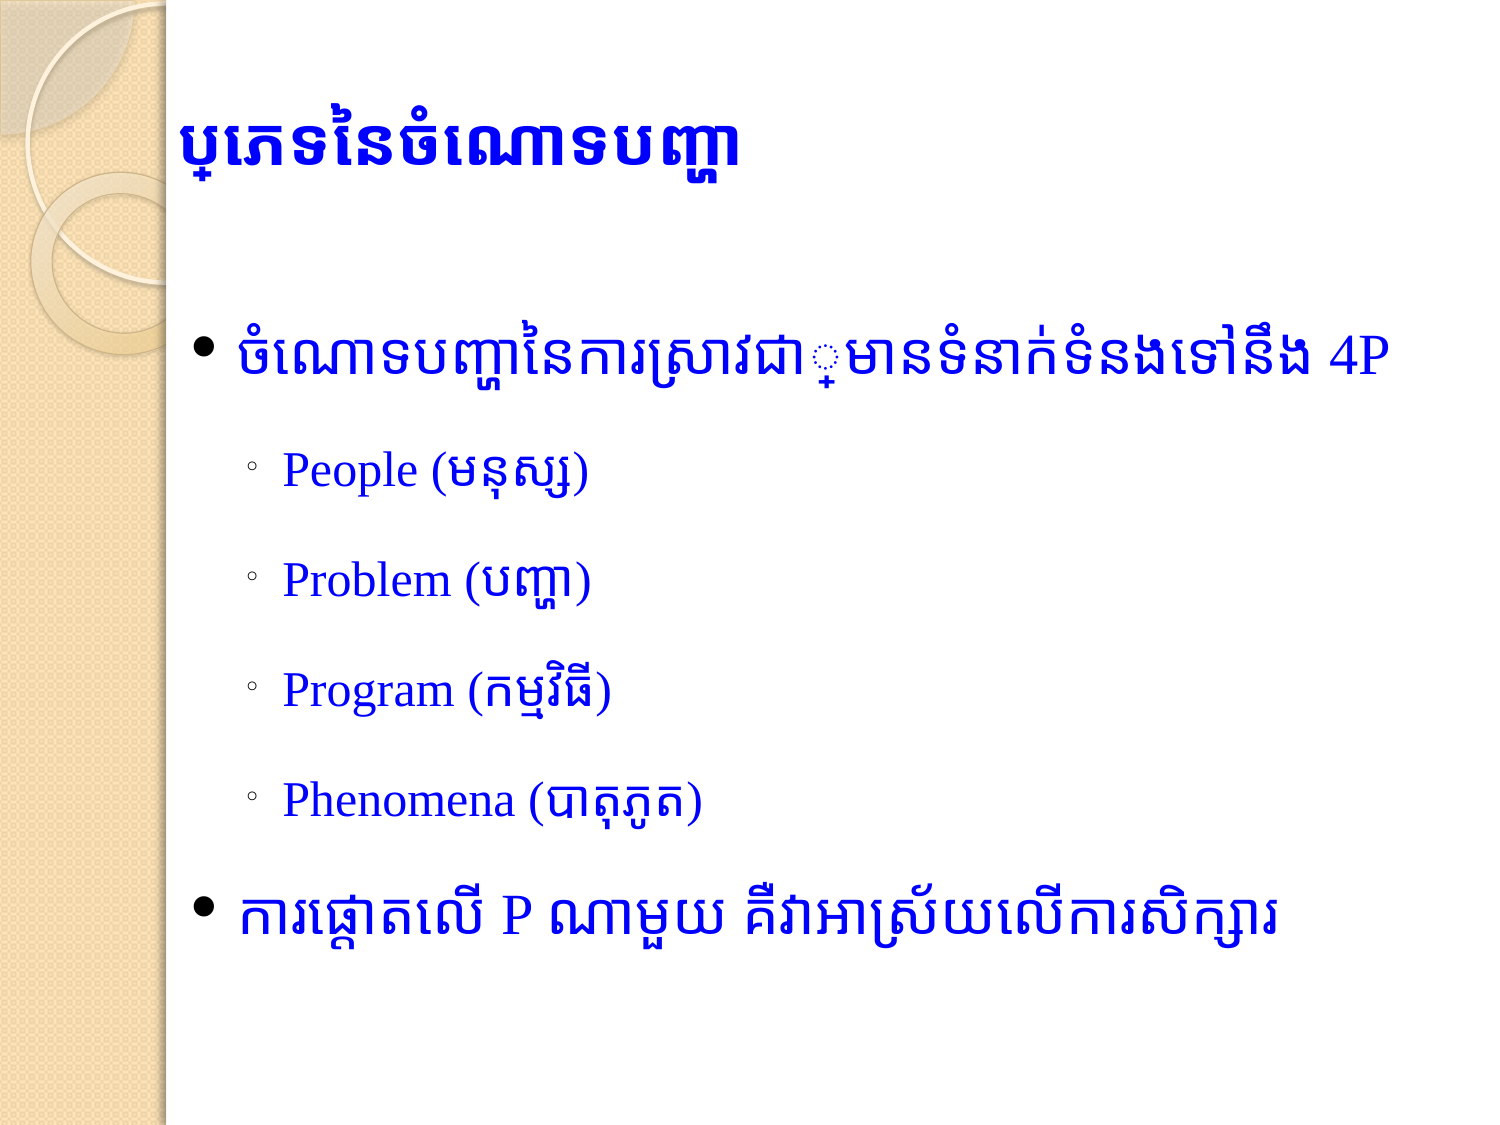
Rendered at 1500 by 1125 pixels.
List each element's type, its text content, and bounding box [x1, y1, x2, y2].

title ប្រភេទនៃចំណោទបញ្ហា [162, 45, 1393, 233]
list ចំណោទបញ្ហានៃការស្រាវជា្រមានទំនាក់ទំនងទៅនឹង 4P People (មនុស្ស) Problem (បញ្ហា) Program​ (កម្មវិធី) Phenomena (បាតុភូត) ការផ្តោតលើ P ណាមួយ គឺវាអាស្រ័យលើការសិក្សារ [162, 237, 1466, 1025]
